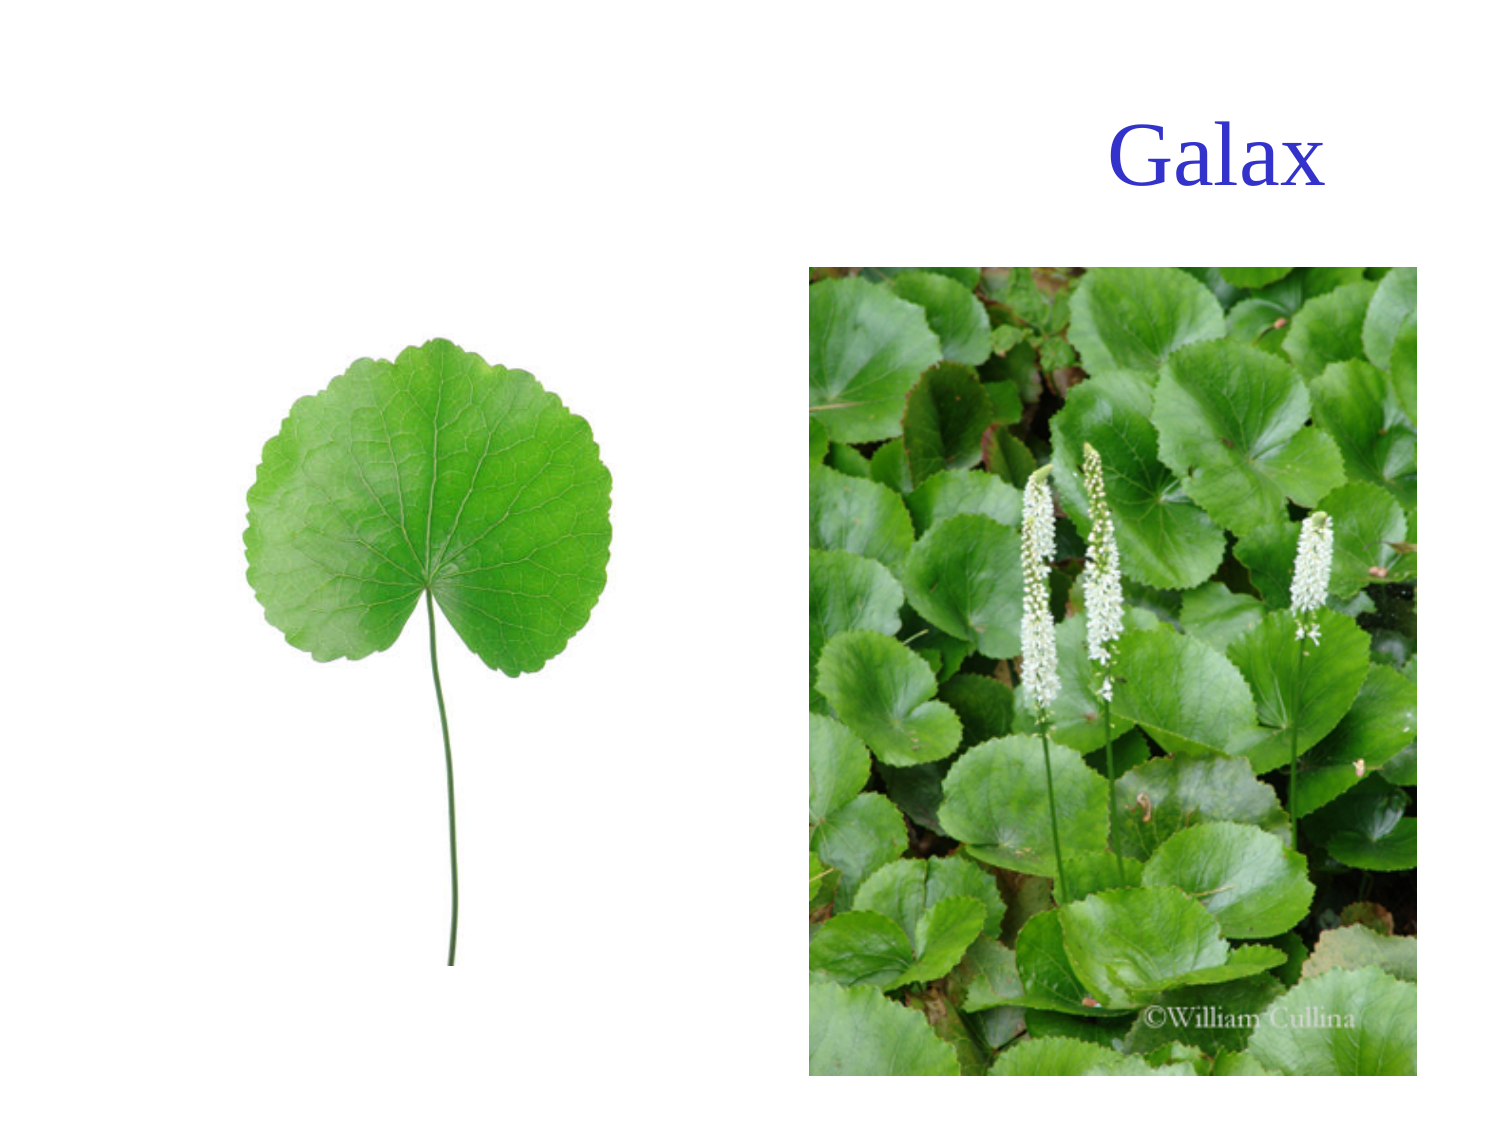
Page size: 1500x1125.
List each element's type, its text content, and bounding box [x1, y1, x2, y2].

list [194, 290, 660, 967]
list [808, 266, 1417, 1077]
title Galax [112, 54, 1388, 243]
